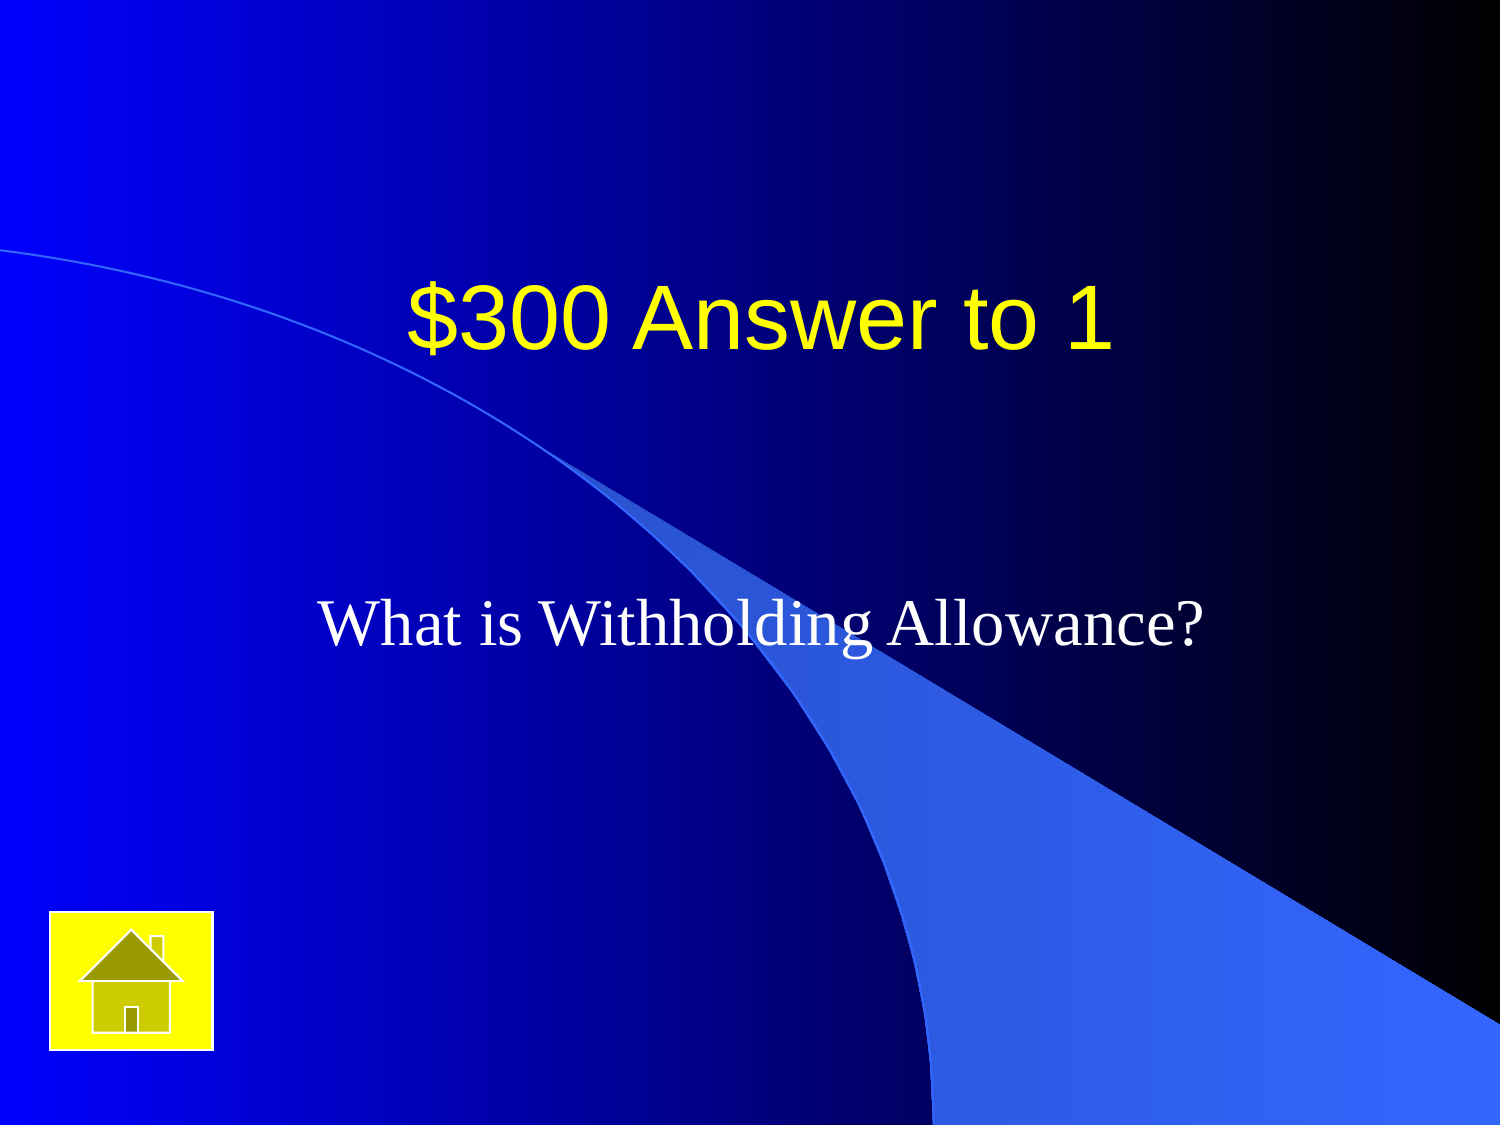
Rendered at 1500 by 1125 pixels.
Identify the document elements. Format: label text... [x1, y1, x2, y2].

subtitle What is Withholding Allowance? [237, 474, 1288, 763]
title $300 Answer to 1 [124, 187, 1401, 376]
